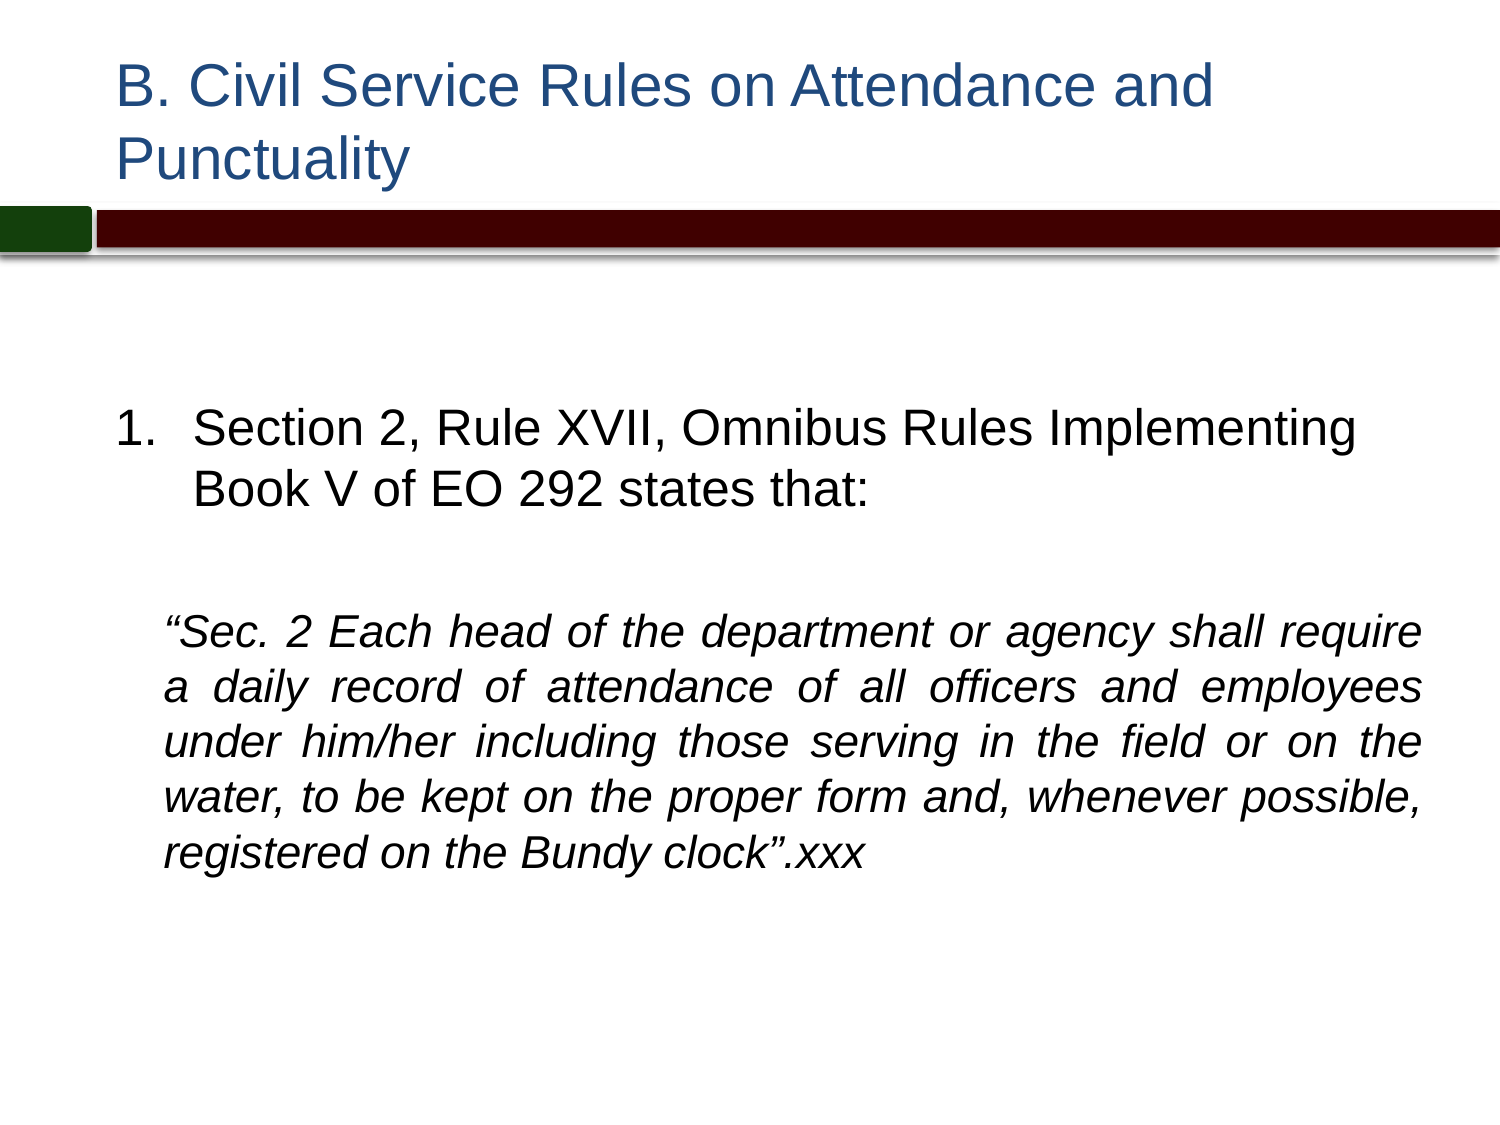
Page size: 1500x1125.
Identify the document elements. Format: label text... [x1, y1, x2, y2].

title B. Civil Service Rules on Attendance and Punctuality [100, 37, 1438, 200]
list Section 2, Rule XVII, Omnibus Rules Implementing Book V of EO 292 states that: “Sec. 2 Each head of the department or agency shall require a daily record of attendance of all officers and employees under him/her including those serving in the field or on the water, to be kept on the proper form and, whenever possible, registered on the Bundy clock”.xxx [100, 312, 1438, 888]
